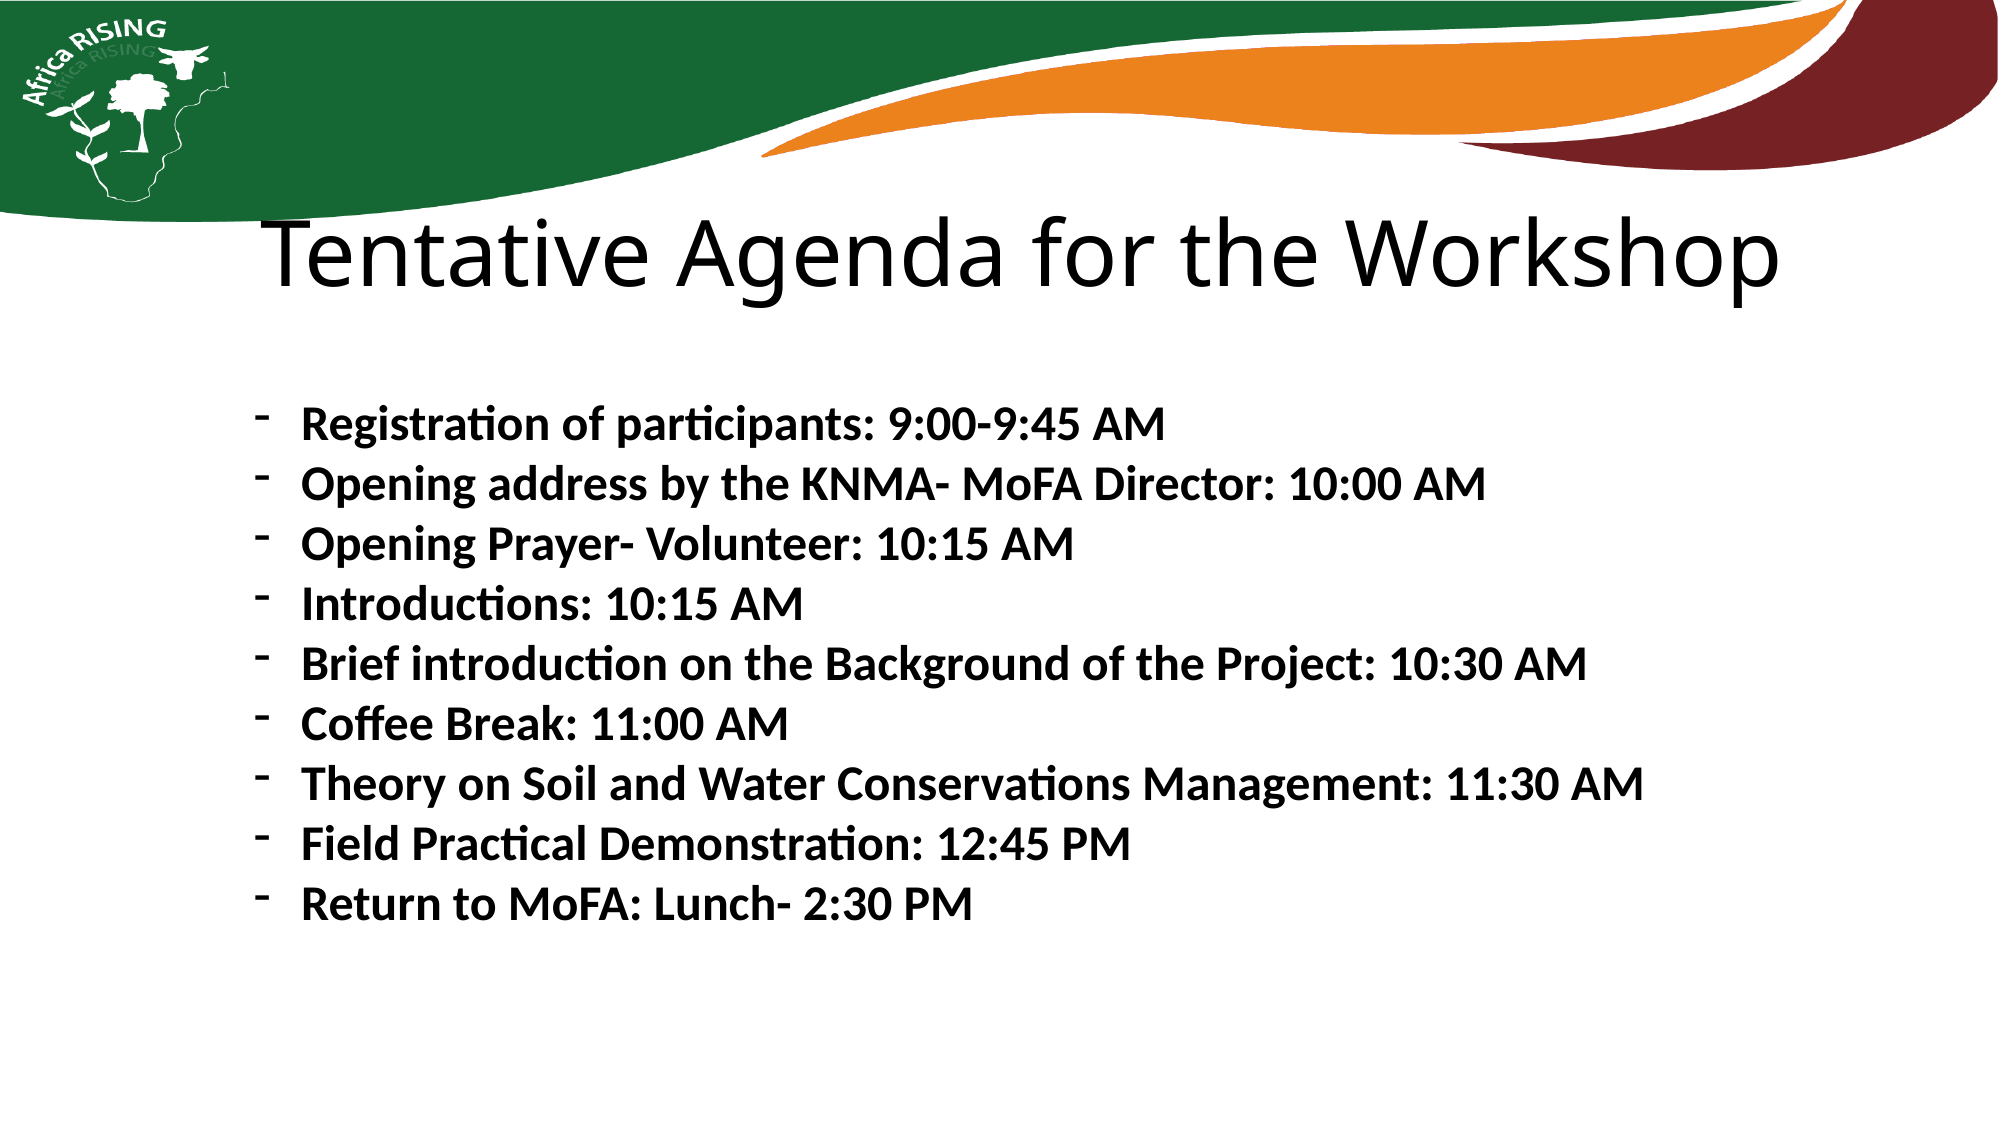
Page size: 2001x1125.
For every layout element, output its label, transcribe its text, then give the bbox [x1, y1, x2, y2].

list Tentative Agenda for the Workshop [99, 188, 1800, 326]
picture [0, 0, 1998, 222]
text_box Registration of participants: 9:00-9:45 AM Opening address by the KNMA- MoFA Director: 10:00 AM Opening Prayer- Volunteer: 10:15 AM Introductions: 10:15 AM Brief introduction on the Background of the Project: 10:30 AM Coffee Break: 11:00 AM Theory on Soil and Water Conservations Management: 11:30 AM Field Practical Demonstration: 12:45 PM Return to MoFA: Lunch- 2:30 PM [239, 382, 1661, 938]
